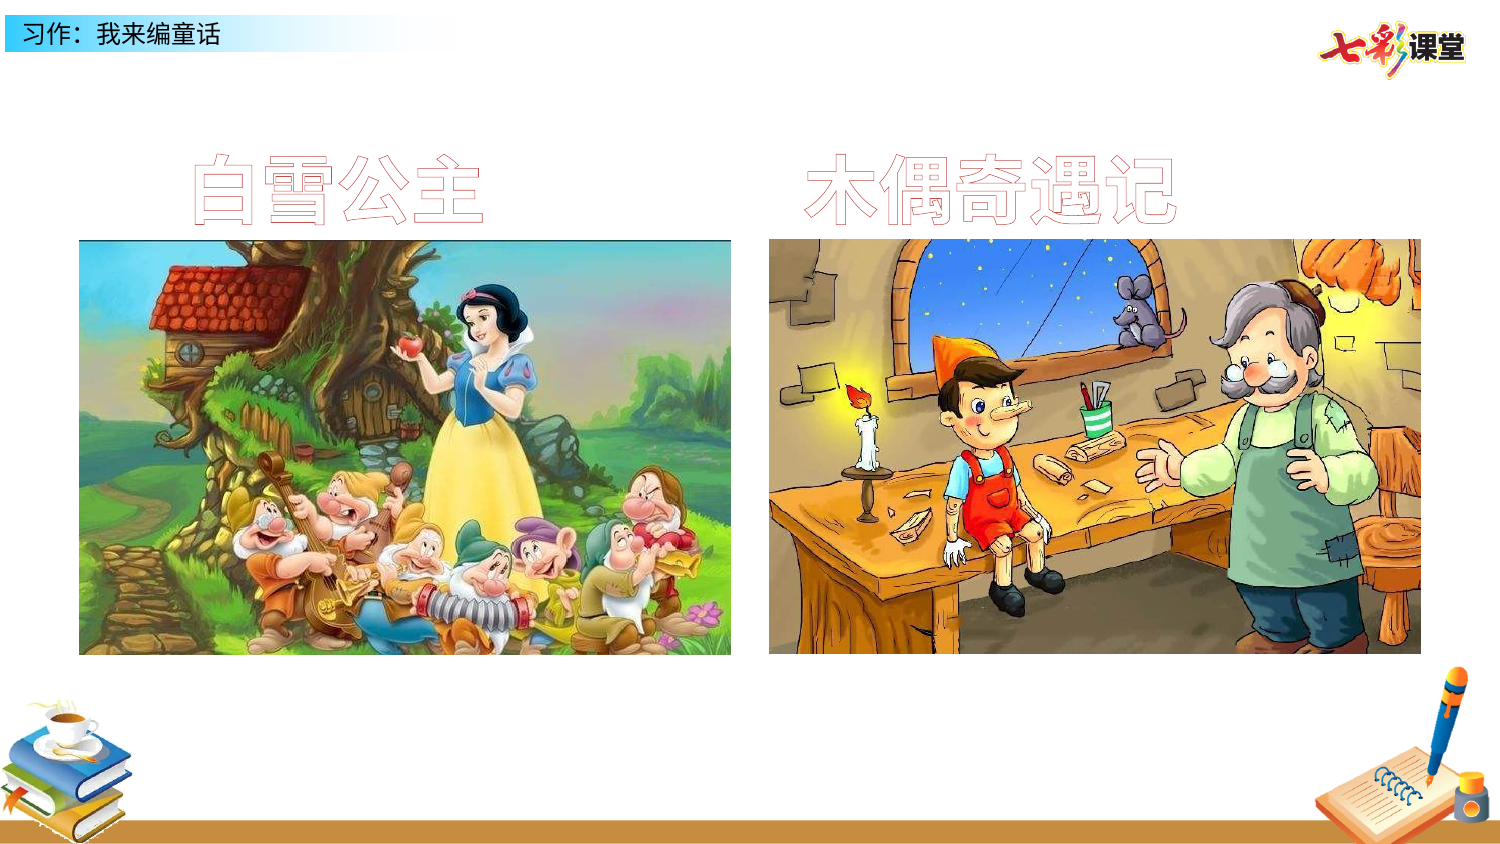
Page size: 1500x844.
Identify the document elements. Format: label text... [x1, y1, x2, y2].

picture [78, 240, 731, 655]
text_box 木偶奇遇记 [792, 137, 1249, 237]
picture [769, 239, 1500, 844]
text_box 白雪公主 [174, 137, 781, 239]
picture [0, 700, 146, 844]
picture [1316, 20, 1468, 80]
